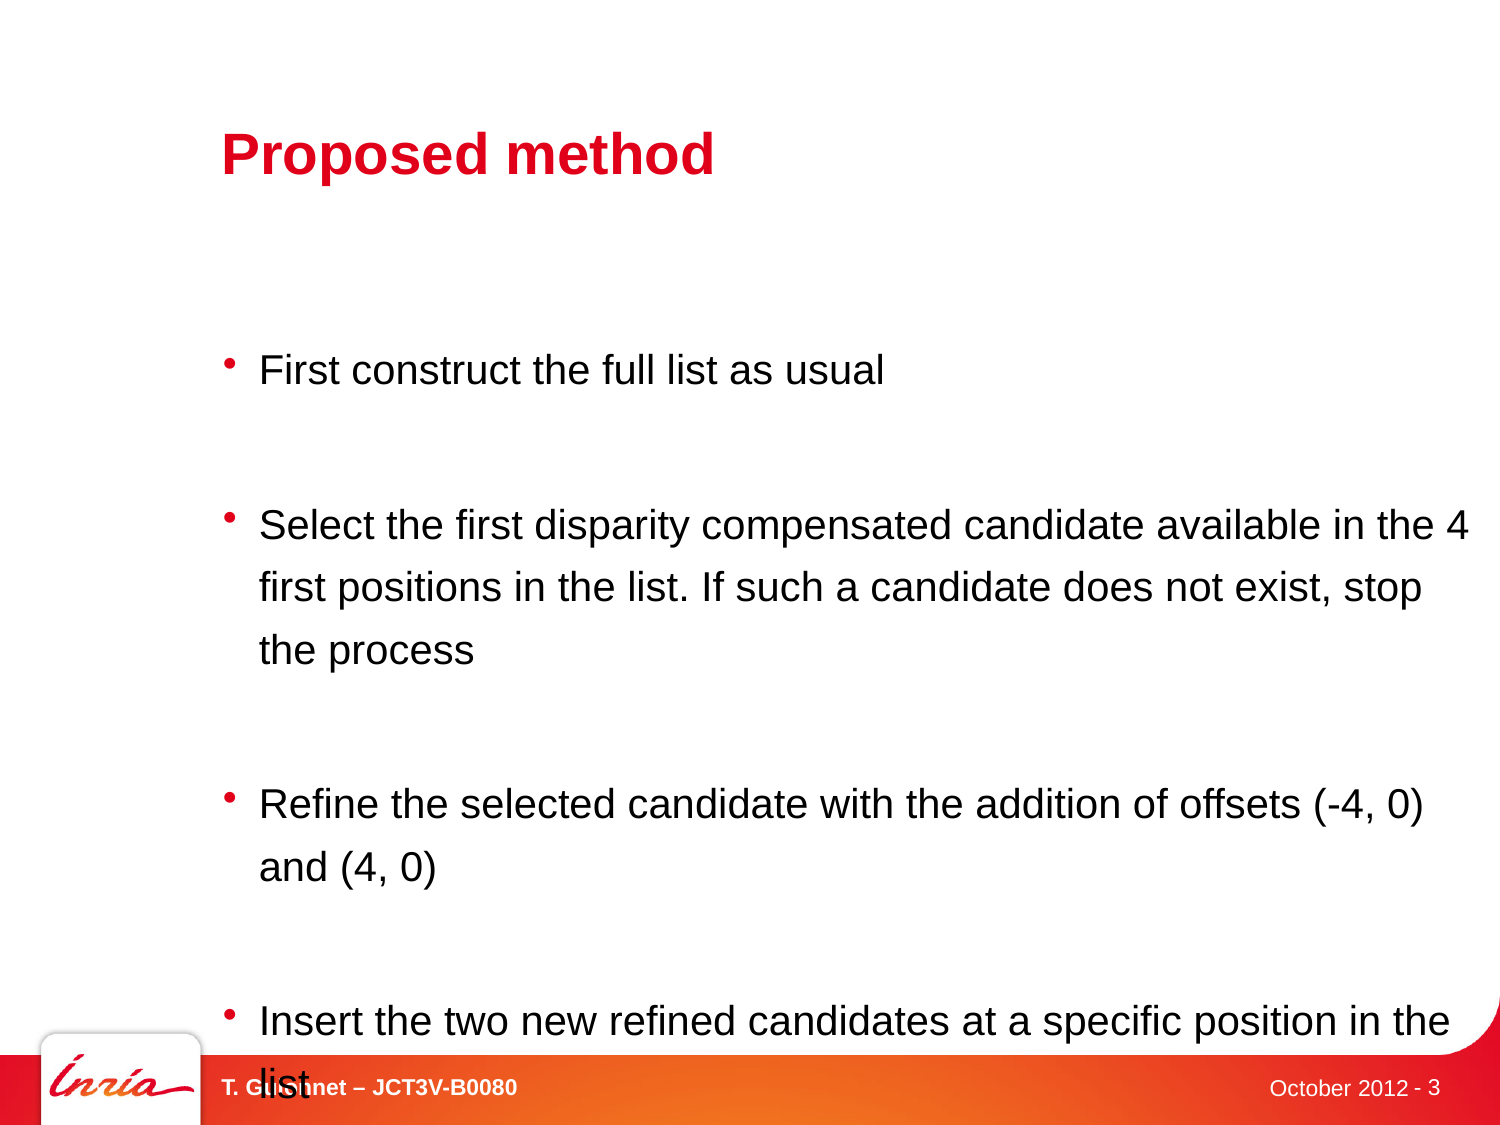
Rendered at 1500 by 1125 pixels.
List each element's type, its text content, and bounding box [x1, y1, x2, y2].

picture [0, 947, 1500, 1125]
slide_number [1078, 1064, 1410, 1110]
footer T. Guionnet – JCT3V-B0080 [221, 1064, 1078, 1110]
list First construct the full list as usual Select the first disparity compensated candidate available in the 4 first positions in the list. If such a candidate does not exist, stop the process Refine the selected candidate with the addition of offsets (-4, 0) and (4, 0) Insert the two new refined candidates at a specific position in the list [222, 280, 1480, 1025]
title Proposed method [221, 57, 1459, 246]
slide_number - 3 [1413, 1064, 1500, 1110]
